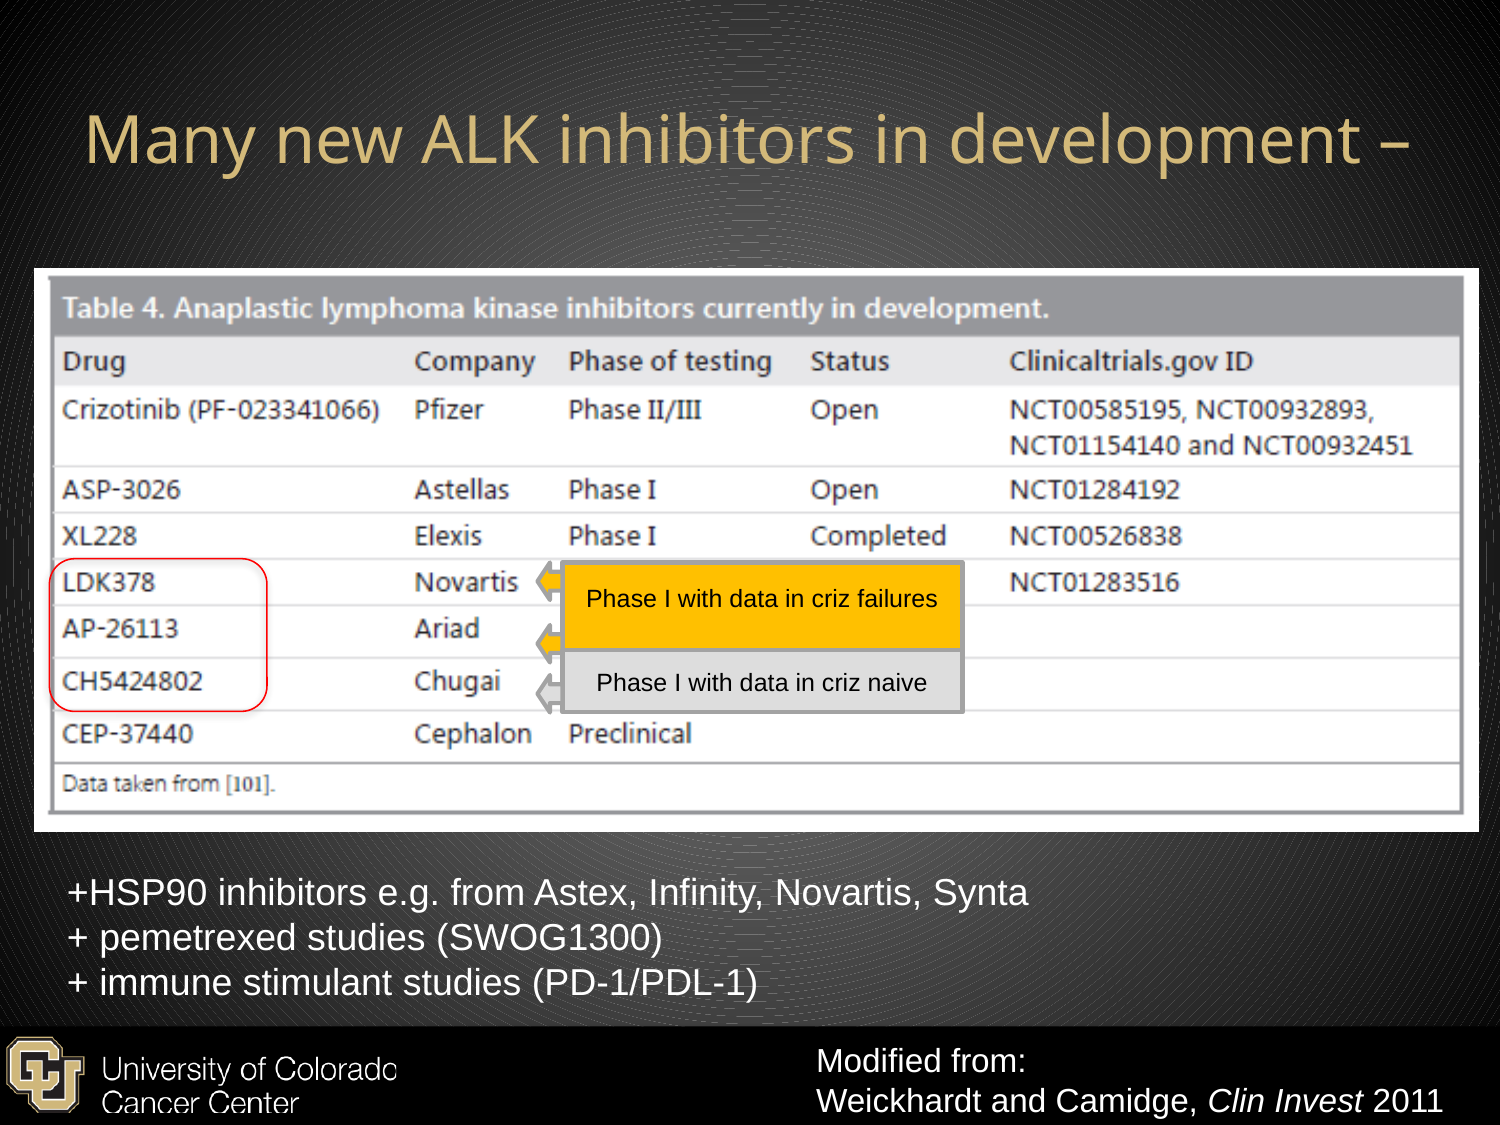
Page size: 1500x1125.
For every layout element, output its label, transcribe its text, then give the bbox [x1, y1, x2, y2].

picture [34, 268, 1479, 832]
text_box +HSP90 inhibitors e.g. from Astex, Infinity, Novartis, Synta + pemetrexed studies (SWOG1300) + immune stimulant studies (PD-1/PDL-1) [52, 860, 1055, 1010]
text_box Modified from: Weickhardt and Camidge, Clin Invest 2011 [801, 1031, 1460, 1125]
title Many new ALK inhibitors in development – [68, 43, 1457, 231]
